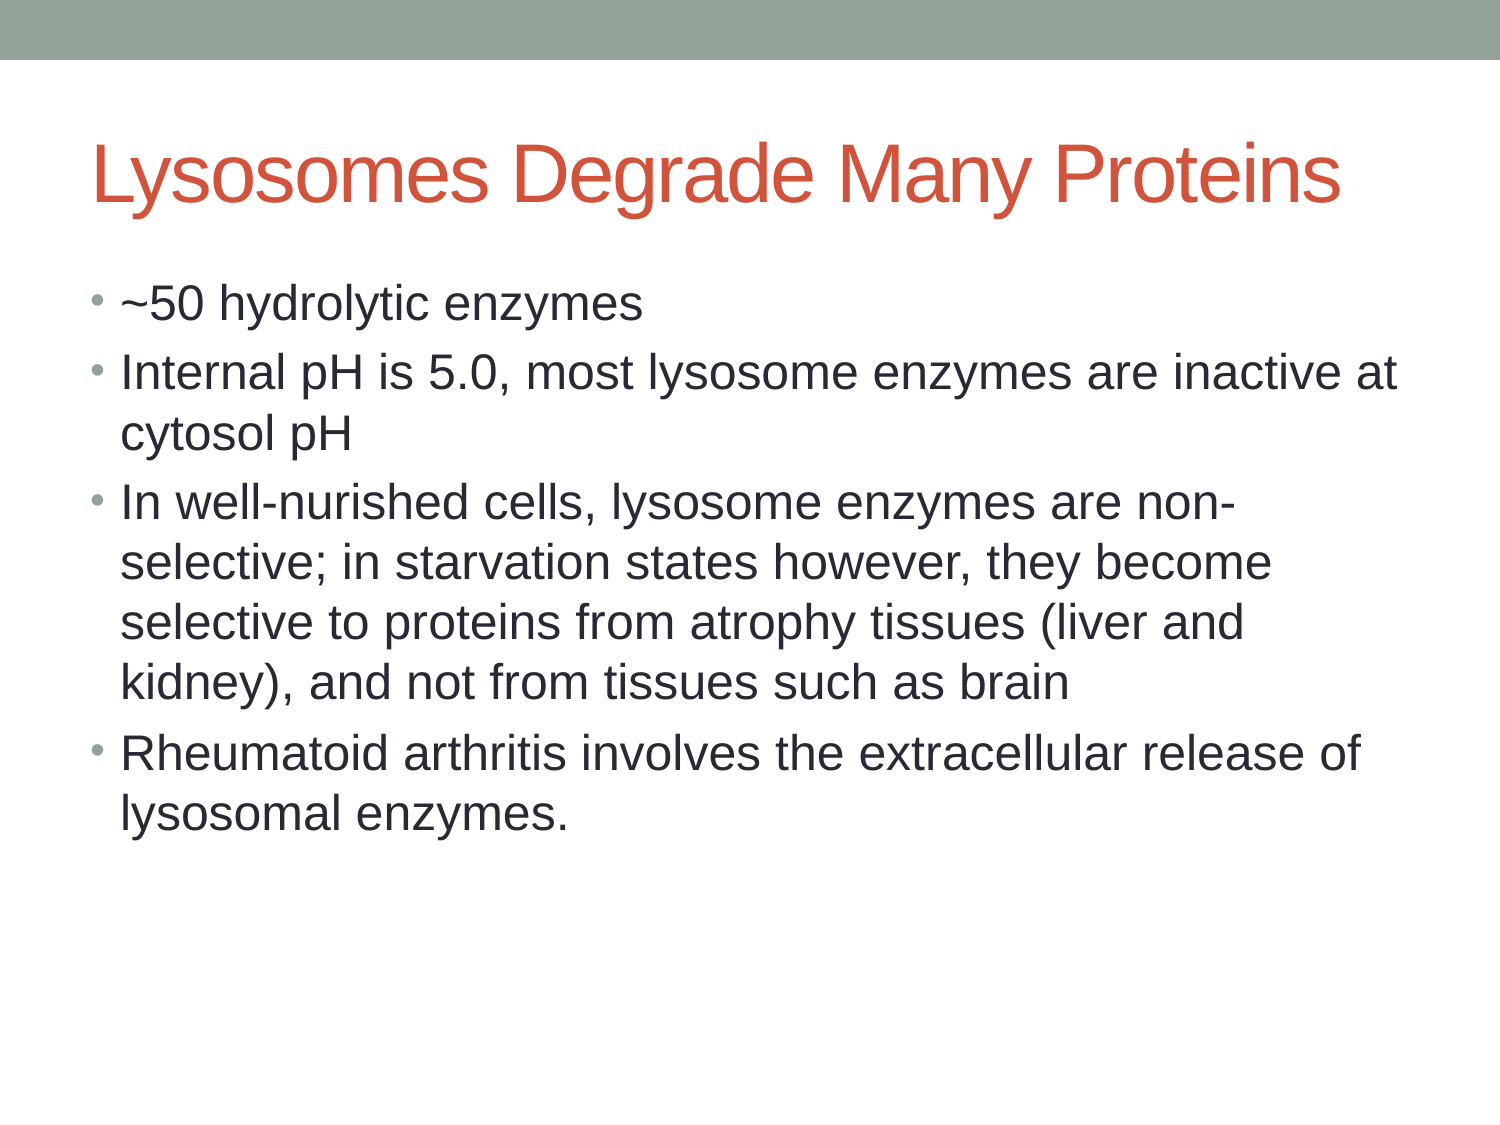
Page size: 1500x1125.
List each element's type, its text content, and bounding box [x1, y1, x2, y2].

list ~50 hydrolytic enzymes Internal pH is 5.0, most lysosome enzymes are inactive at cytosol pH In well-nurished cells, lysosome enzymes are non-selective; in starvation states however, they become selective to proteins from atrophy tissues (liver and kidney), and not from tissues such as brain Rheumatoid arthritis involves the extracellular release of lysosomal enzymes. [75, 262, 1425, 1063]
title Lysosomes Degrade Many Proteins [75, 87, 1425, 250]
